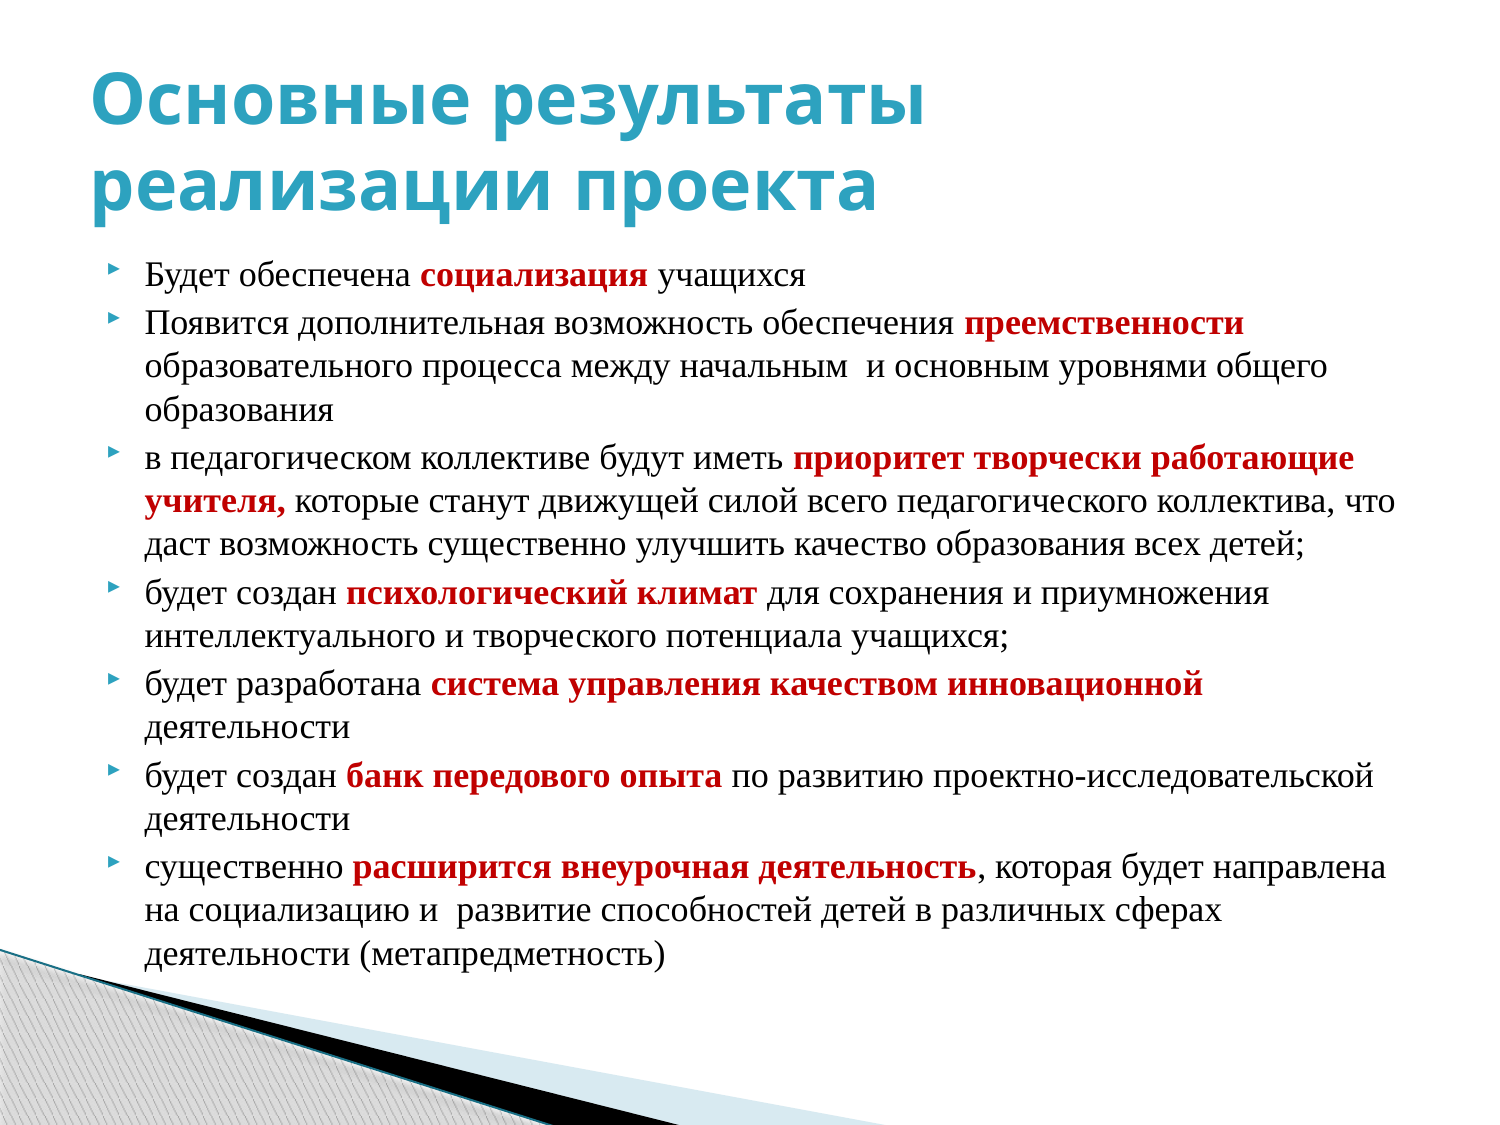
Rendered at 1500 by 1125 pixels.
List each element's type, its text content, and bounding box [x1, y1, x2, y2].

list Будет обеспечена социализация учащихся Появится дополнительная возможность обеспечения преемственности образовательного процесса между начальным и основным уровнями общего образования в педагогическом коллективе будут иметь приоритет творчески работающие учителя, которые станут движущей силой всего педагогического коллектива, что даст возможность существенно улучшить качество образования всех детей; будет создан психологический климат для сохранения и приумножения интеллектуального и творческого потенциала учащихся; будет разработана система управления качеством инновационной деятельности будет создан банк передового опыта по развитию проектно-исследовательской деятельности существенно расширится внеурочная деятельность, которая будет направлена на социализацию и развитие способностей детей в различных сферах деятельности (метапредметность) [75, 243, 1425, 986]
title Основные результаты реализации проекта [75, 45, 1425, 233]
